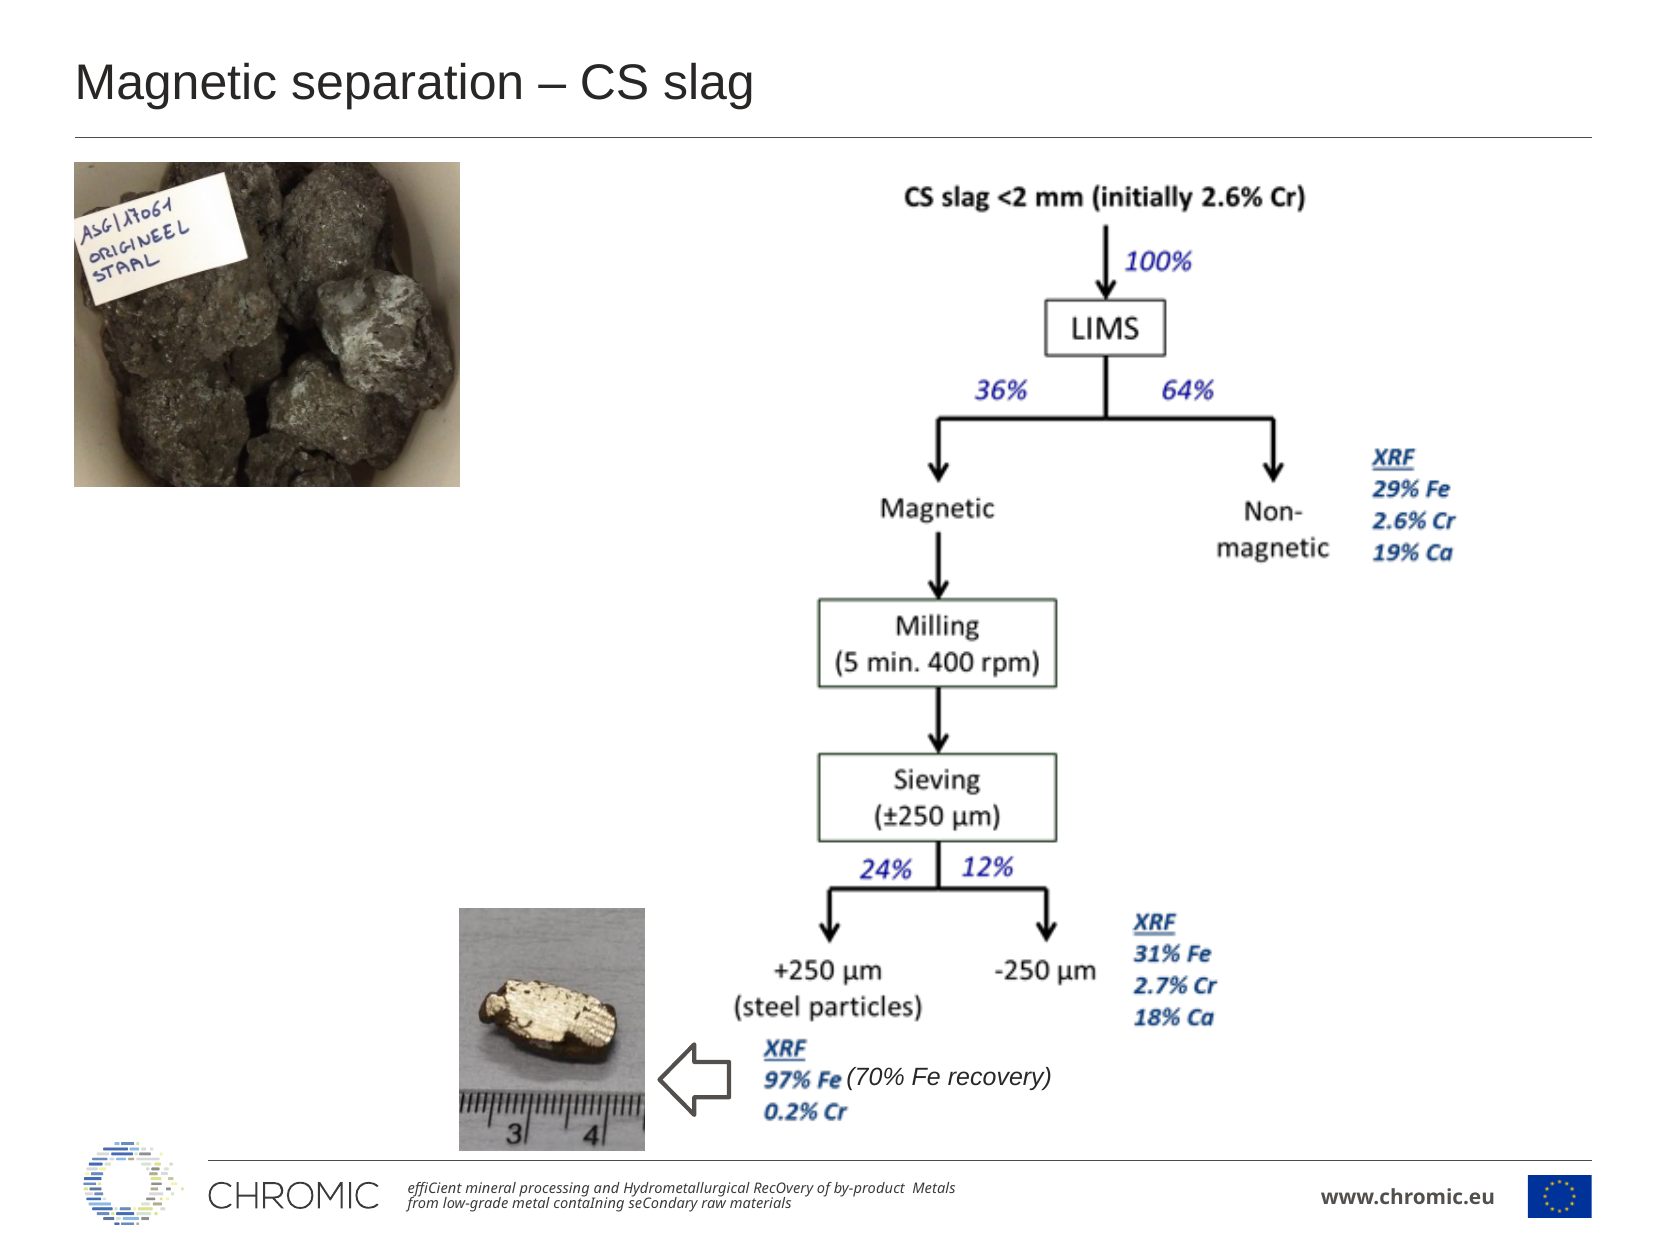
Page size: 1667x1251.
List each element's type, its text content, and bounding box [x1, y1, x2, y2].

picture [74, 162, 460, 487]
text_box [657, 1045, 690, 1114]
picture [83, 1142, 184, 1225]
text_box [695, 169, 1507, 1144]
title Magnetic separation – CS slag [74, 50, 1513, 114]
picture [459, 908, 645, 1151]
picture [1527, 1175, 1592, 1218]
